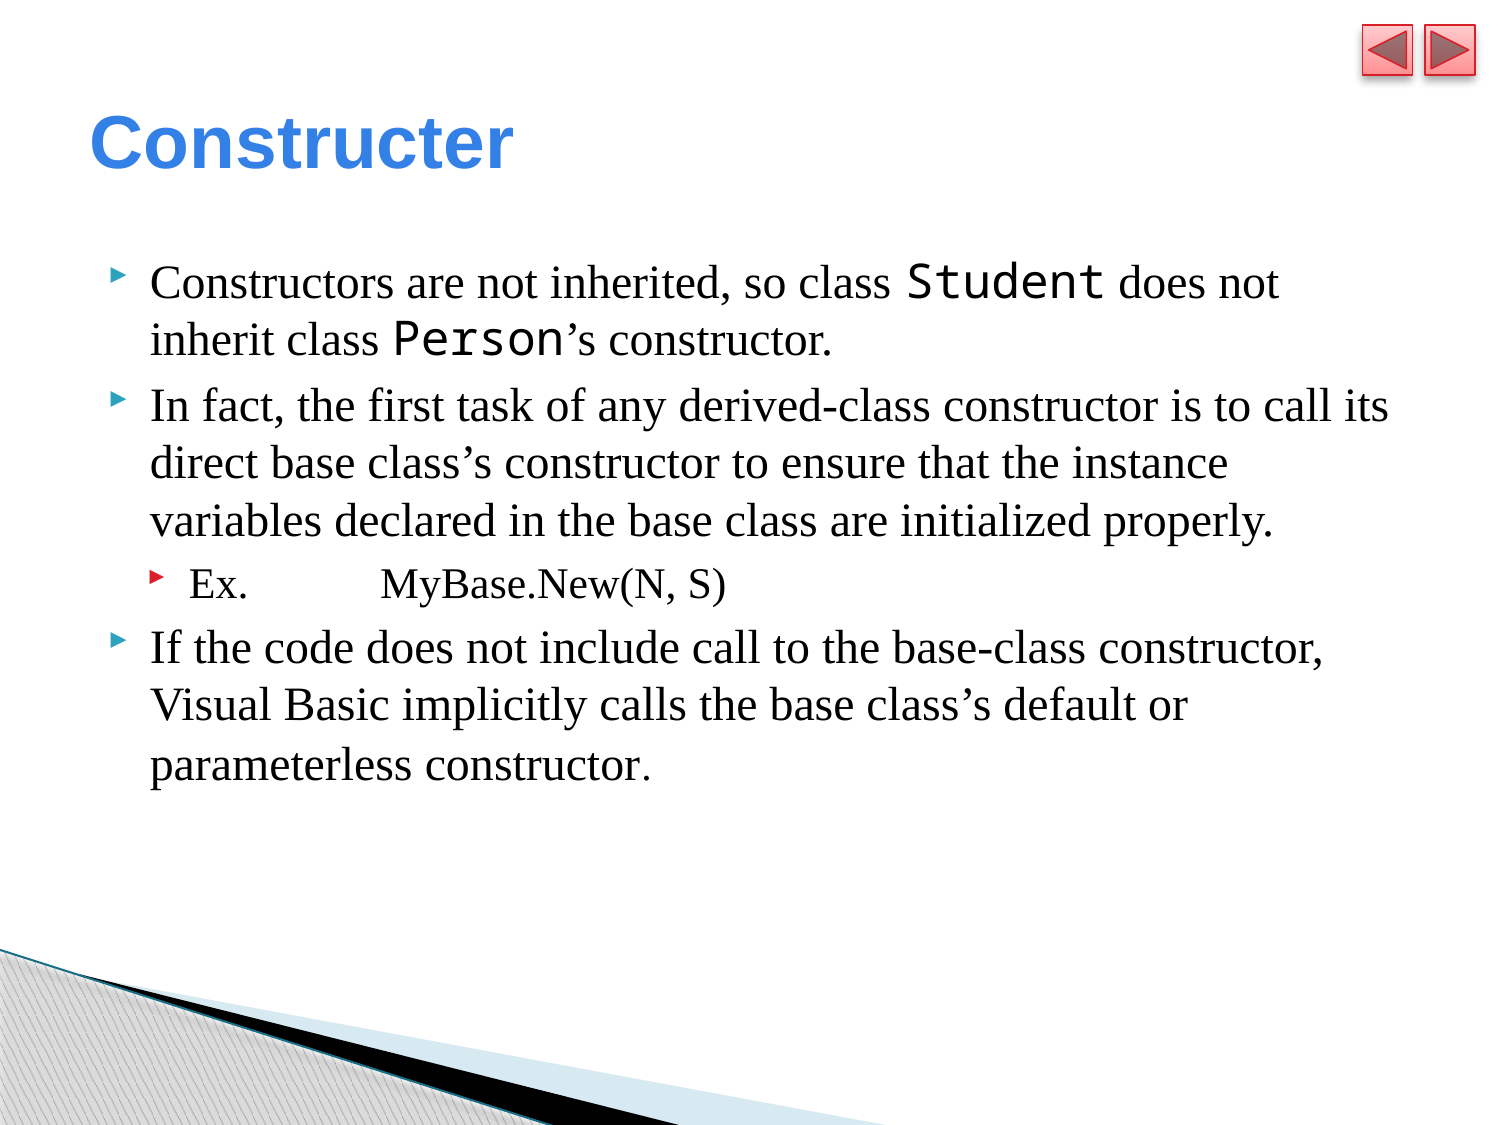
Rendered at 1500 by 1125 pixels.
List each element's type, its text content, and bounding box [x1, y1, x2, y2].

list Constructors are not inherited, so class Student does not inherit class Person’s constructor. In fact, the first task of any derived-class constructor is to call its direct base class’s constructor to ensure that the instance variables declared in the base class are initialized properly. Ex. MyBase.New(N, S) If the code does not include call to the base-class constructor, Visual Basic implicitly calls the base class’s default or parameterless constructor. [74, 242, 1426, 986]
title Constructer [75, 45, 1425, 233]
